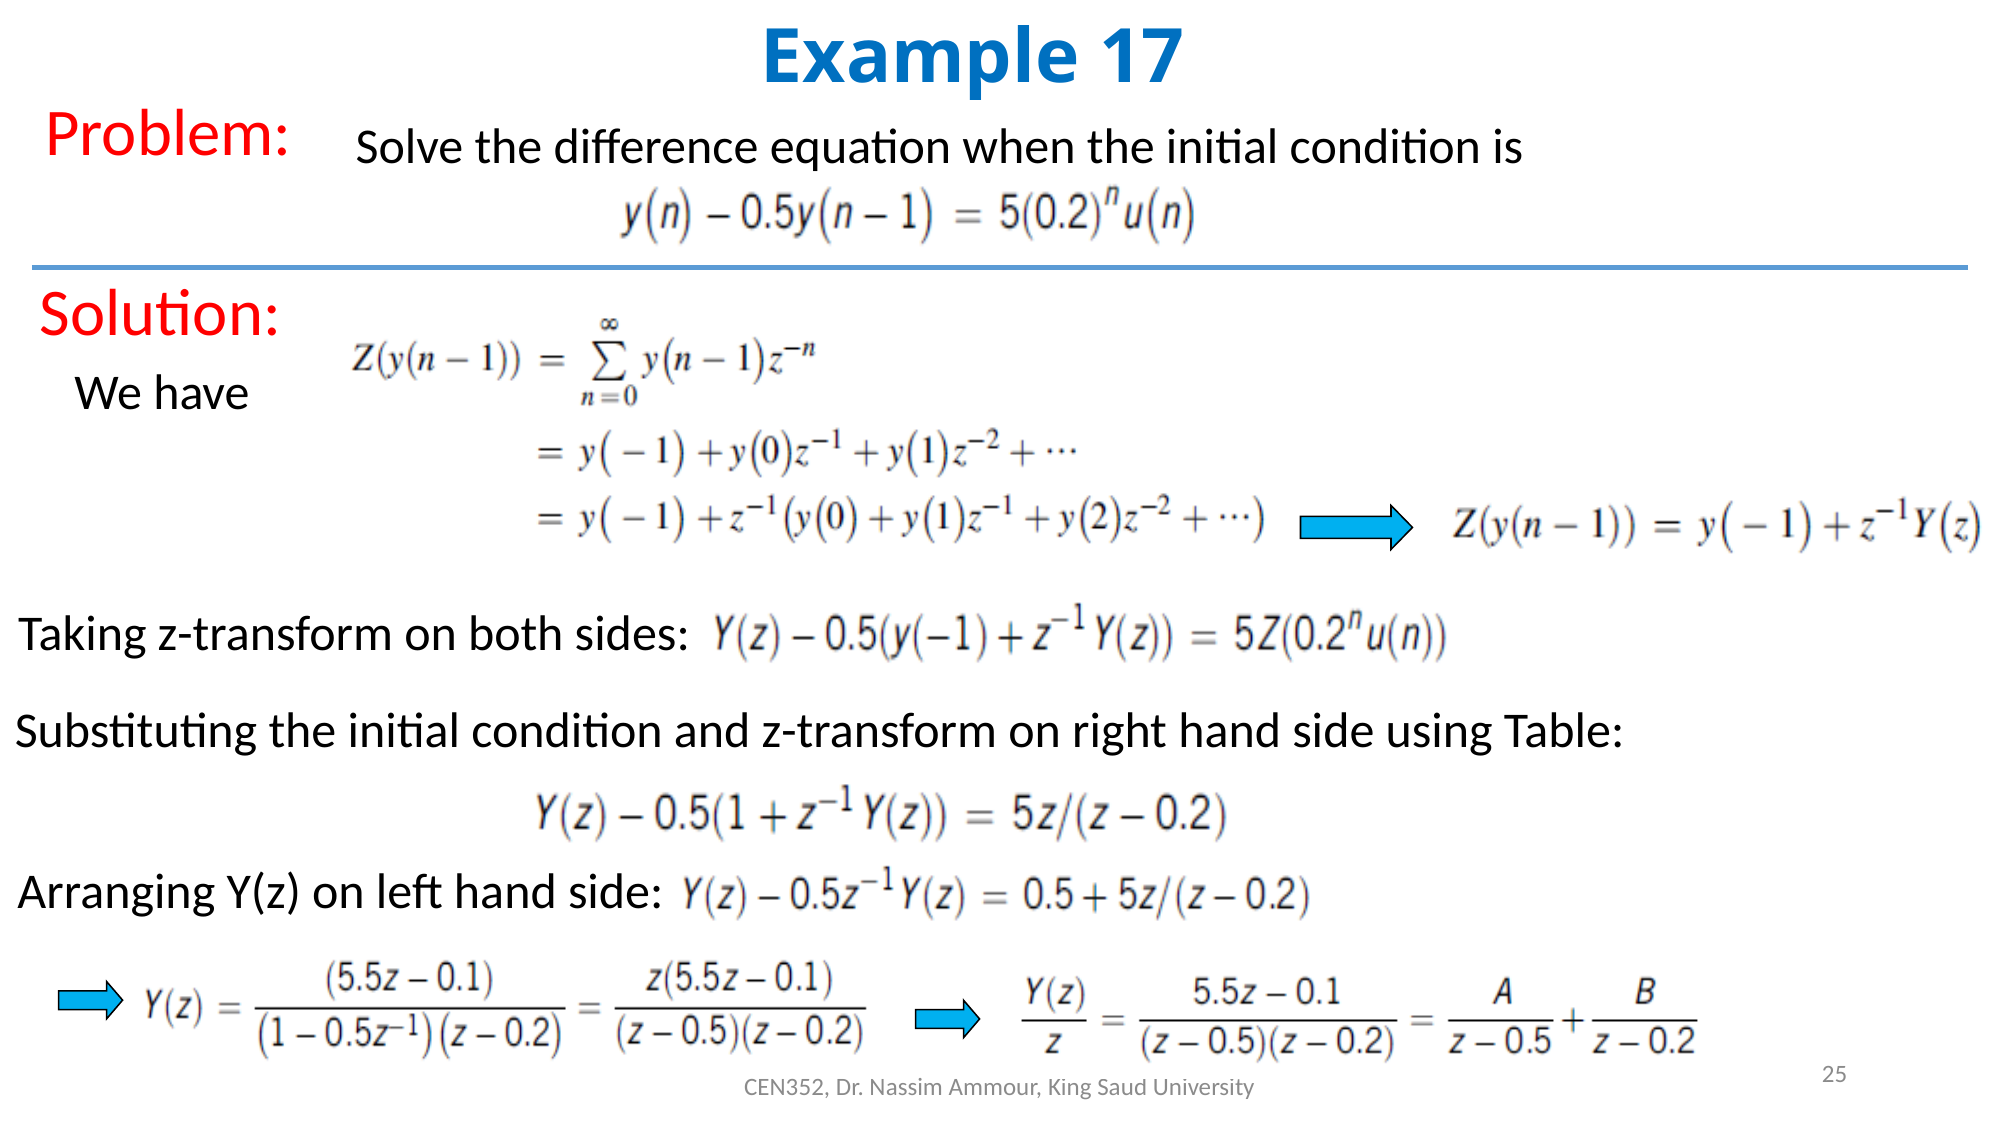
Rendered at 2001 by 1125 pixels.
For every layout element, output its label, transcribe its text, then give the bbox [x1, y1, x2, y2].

text_box [58, 981, 121, 1019]
picture [340, 313, 1273, 562]
picture [600, 162, 1200, 257]
footer CEN352, Dr. Nassim Ammour, King Saud University [662, 1055, 1338, 1116]
text_box Solution: [24, 260, 311, 356]
picture [121, 948, 880, 1073]
slide_number 25 [1412, 1042, 1863, 1103]
text_box We have [59, 351, 276, 427]
text_box Taking z-transform on both sides: [3, 584, 706, 668]
text_box [1300, 505, 1413, 550]
text_box Arranging Y(z) on left hand side: [2, 841, 662, 926]
text_box Problem: [30, 81, 322, 176]
picture [708, 581, 1460, 681]
text_box Example 17 [746, 0, 1201, 105]
picture [1015, 959, 1710, 1080]
text_box Substituting the initial condition and z-transform on right hand side using Table: [0, 680, 1910, 765]
picture [523, 765, 1319, 935]
picture [1440, 488, 1994, 567]
text_box [915, 1000, 980, 1038]
